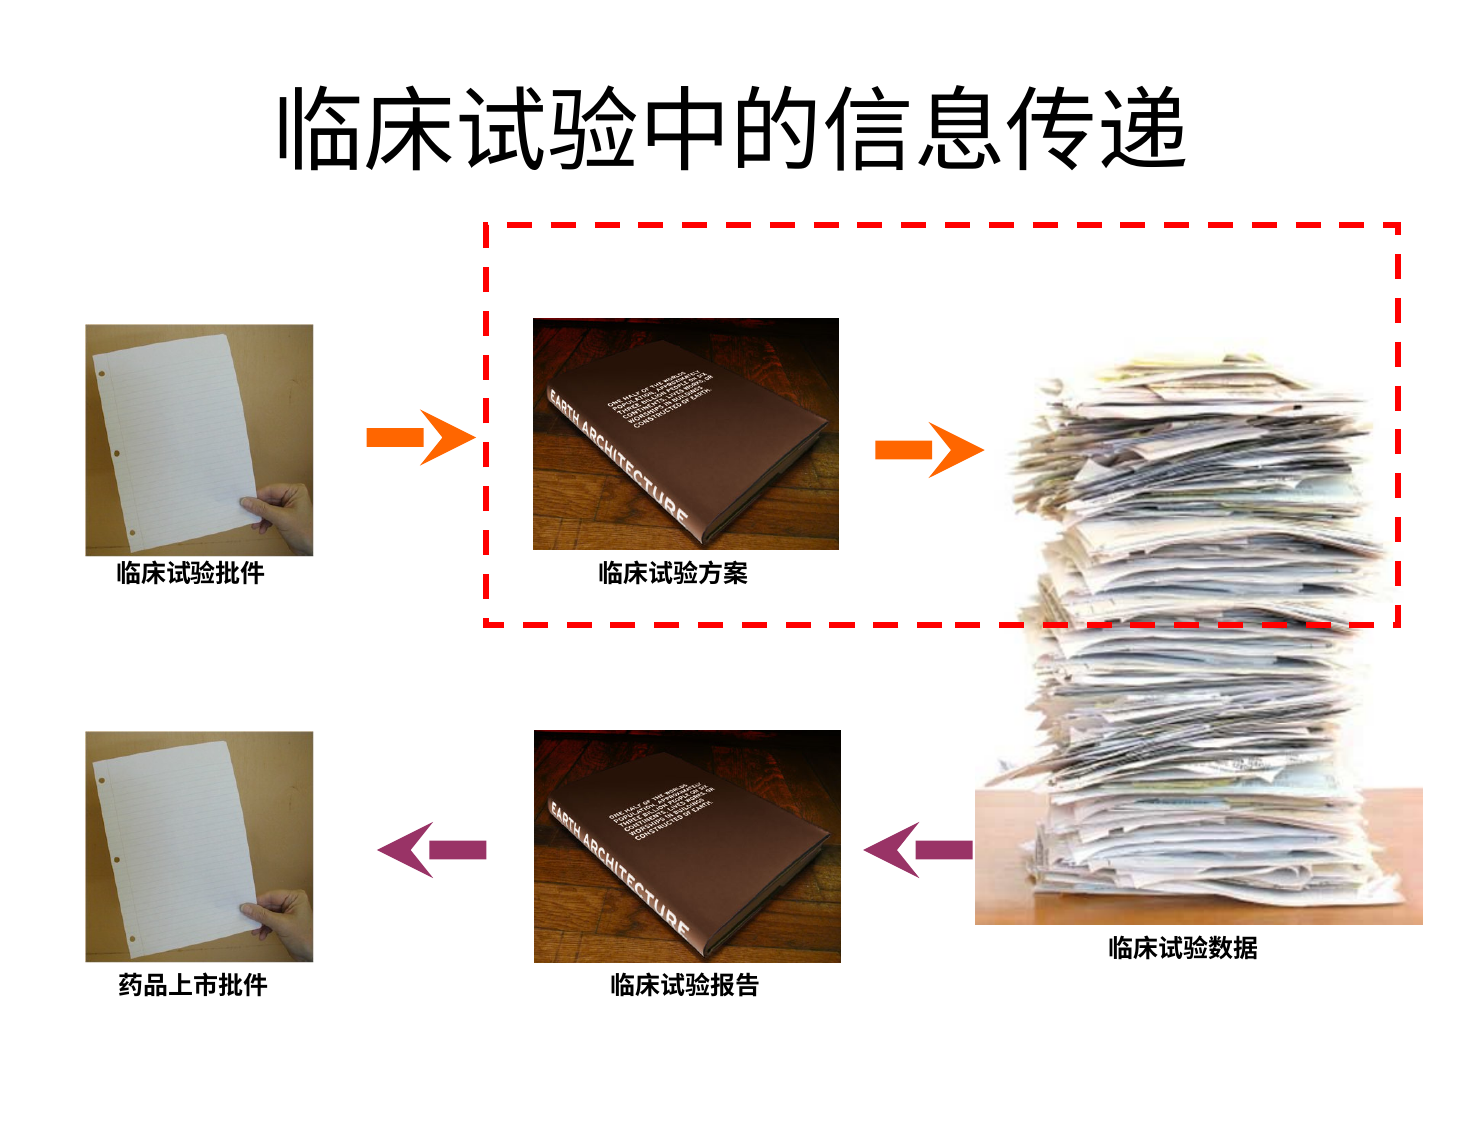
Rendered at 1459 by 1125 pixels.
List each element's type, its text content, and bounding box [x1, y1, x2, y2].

title 临床试验中的信息传递 [74, 49, 1388, 205]
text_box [84, 224, 1423, 1008]
